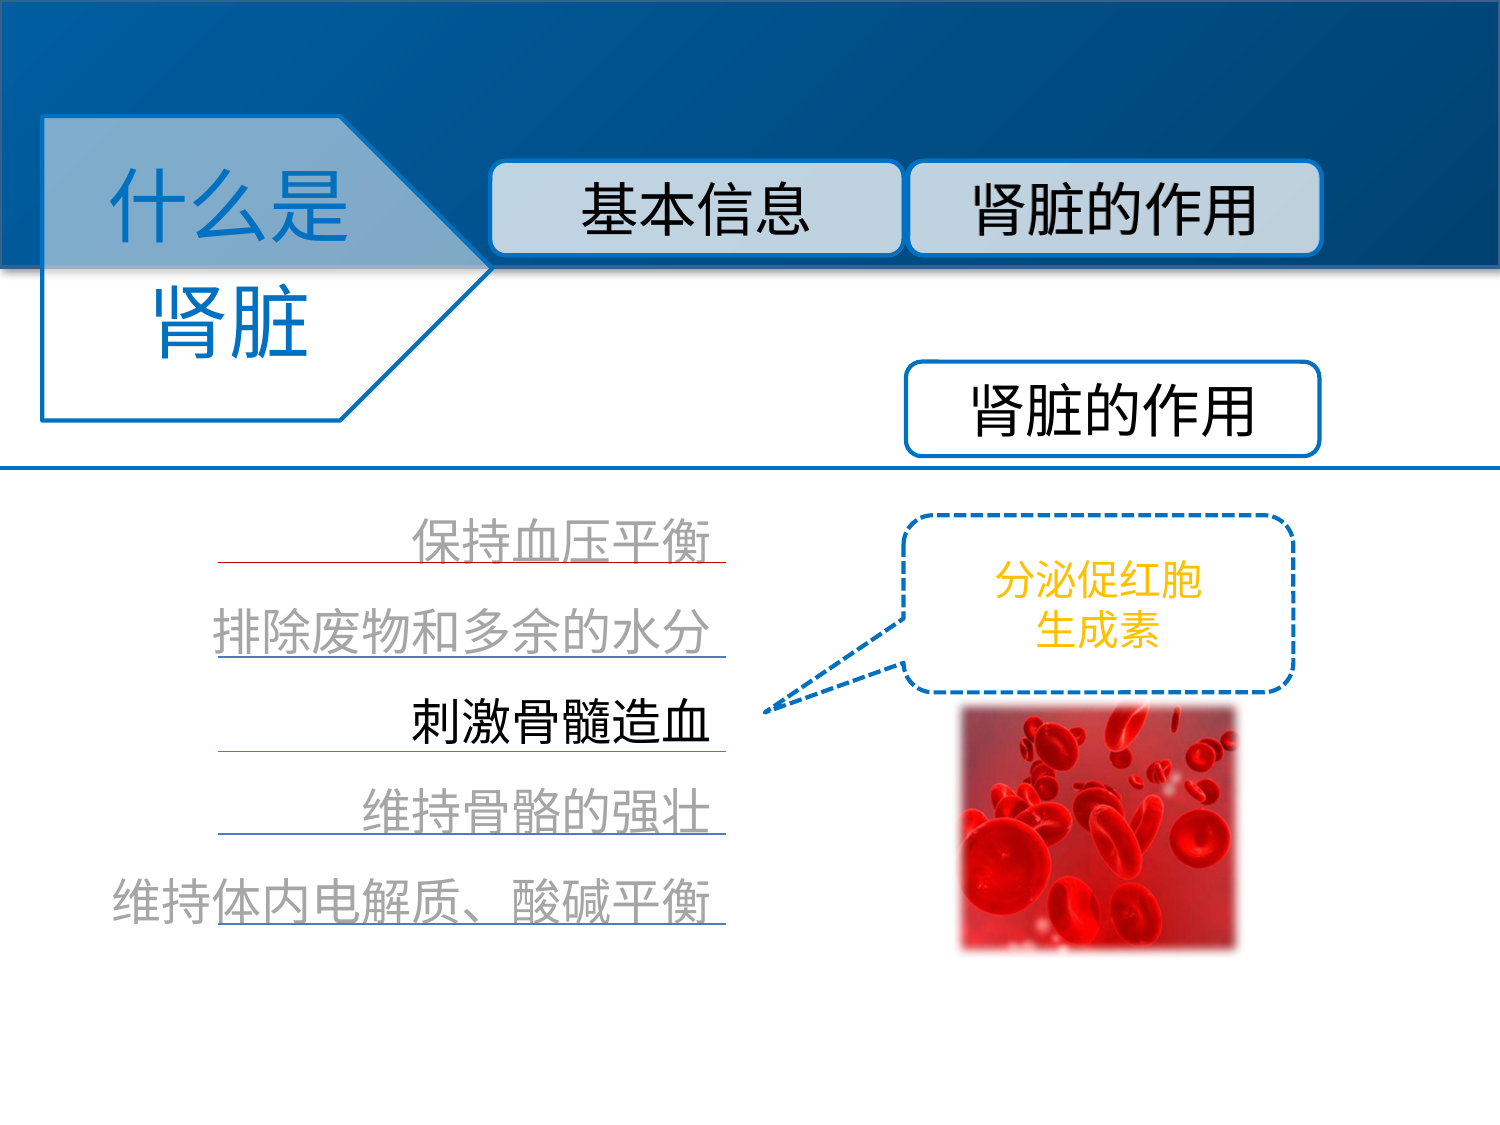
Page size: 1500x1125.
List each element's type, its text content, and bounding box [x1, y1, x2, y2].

text_box [0, 0, 1500, 269]
picture [950, 696, 1246, 960]
text_box 肾脏的作用 [903, 359, 1322, 459]
text_box 分泌促红胞 生成素 [762, 513, 1296, 715]
text_box 保持血压平衡 排除废物和多余的水分 刺激骨髓造血 维持骨骼的强壮 维持体内电解质、酸碱平衡 [41, 480, 727, 983]
text_box 肾脏的作用 [906, 158, 1324, 258]
text_box 什么是 肾脏 [40, 114, 495, 423]
text_box 基本信息 [488, 158, 906, 258]
